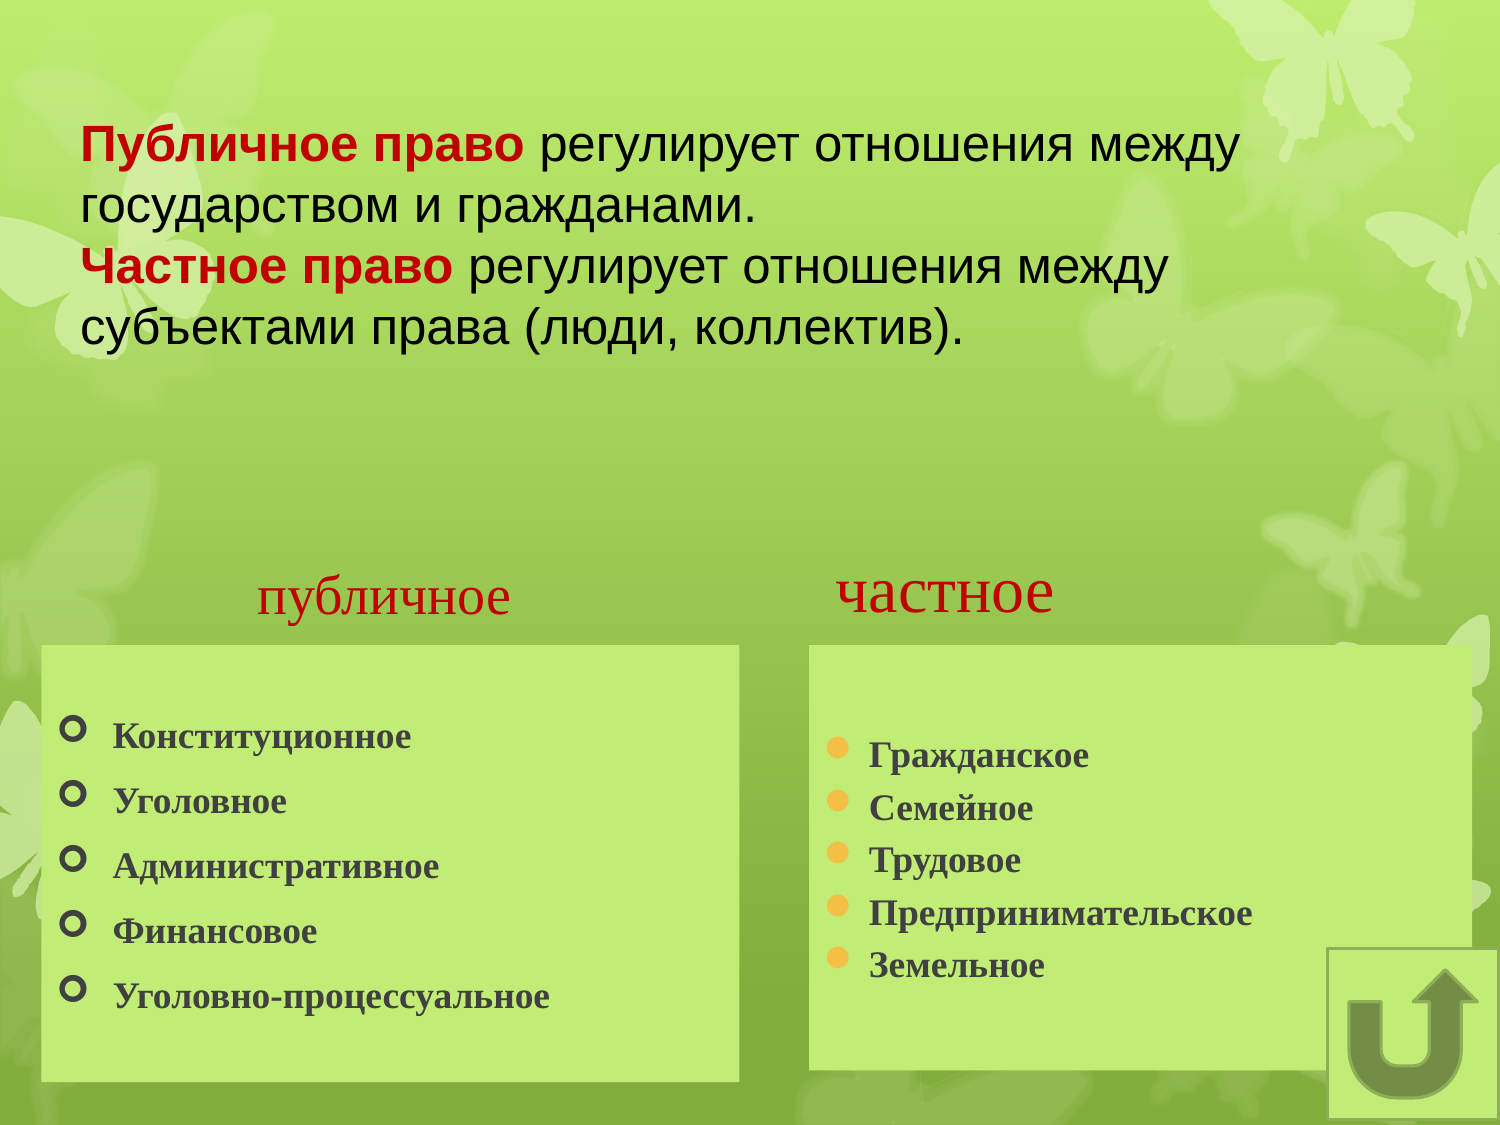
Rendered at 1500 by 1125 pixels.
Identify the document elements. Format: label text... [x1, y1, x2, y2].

title Публичное право регулирует отношения между государством и гражданами. Частное право регулирует отношения между субъектами права (люди, коллектив). [64, 0, 1415, 442]
list частное [820, 538, 1382, 634]
list Гражданское Семейное Трудовое Предпринимательское Земельное [809, 645, 1473, 1071]
text_box [1326, 947, 1500, 1121]
list публичное [53, 550, 716, 634]
list Конституционное Уголовное Административное Финансовое Уголовно-процессуальное [41, 645, 740, 1083]
